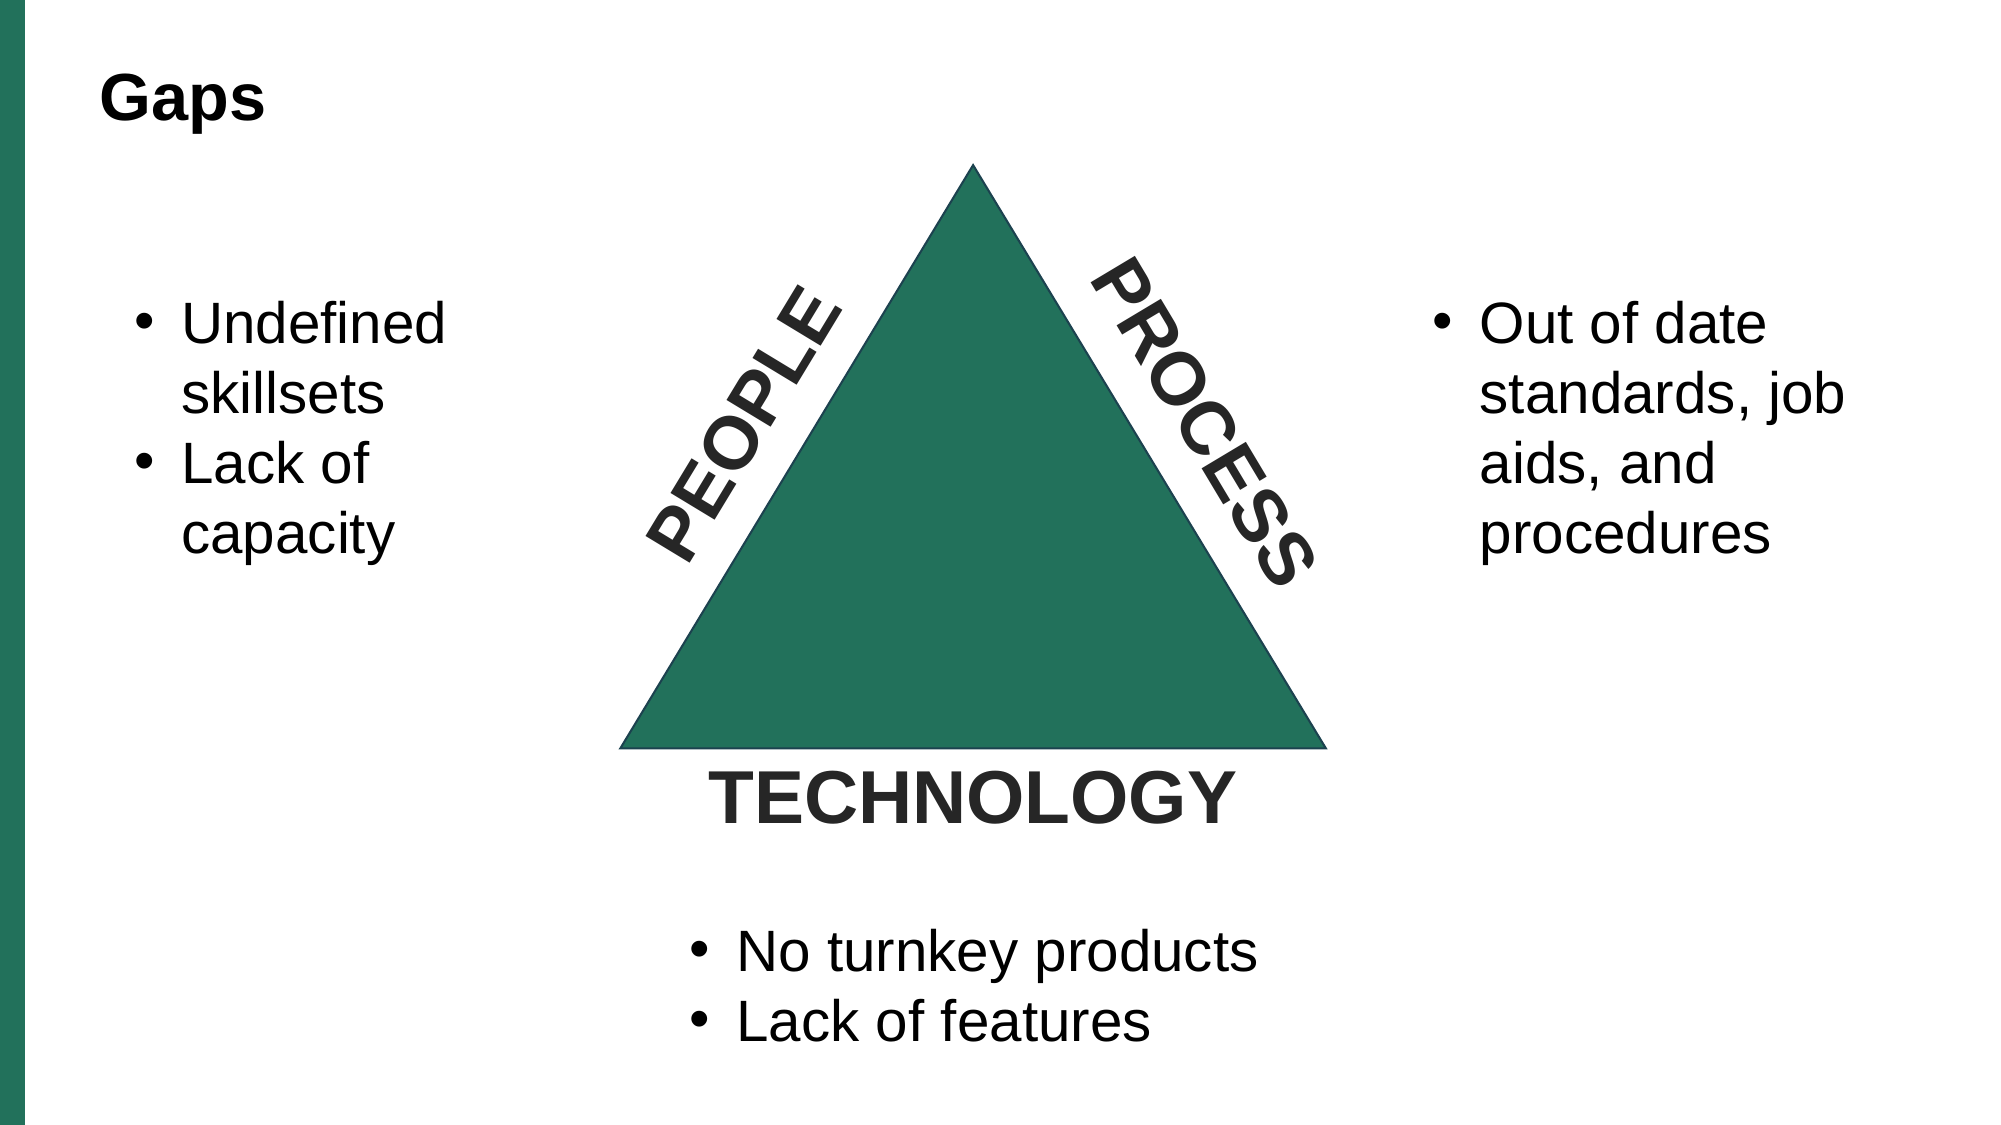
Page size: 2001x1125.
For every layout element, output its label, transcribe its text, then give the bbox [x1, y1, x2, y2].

text_box TECHNOLOGY [620, 751, 1326, 860]
text_box PEOPLE [527, 107, 972, 747]
title Gaps [99, 62, 1900, 200]
text_box Undefined skillsets Lack of capacity [119, 277, 575, 573]
text_box PROCESS [977, 107, 1419, 746]
text_box Out of date standards, job aids, and procedures [1418, 277, 1993, 573]
text_box No turnkey products Lack of features [674, 905, 1754, 1061]
text_box [618, 163, 1328, 750]
